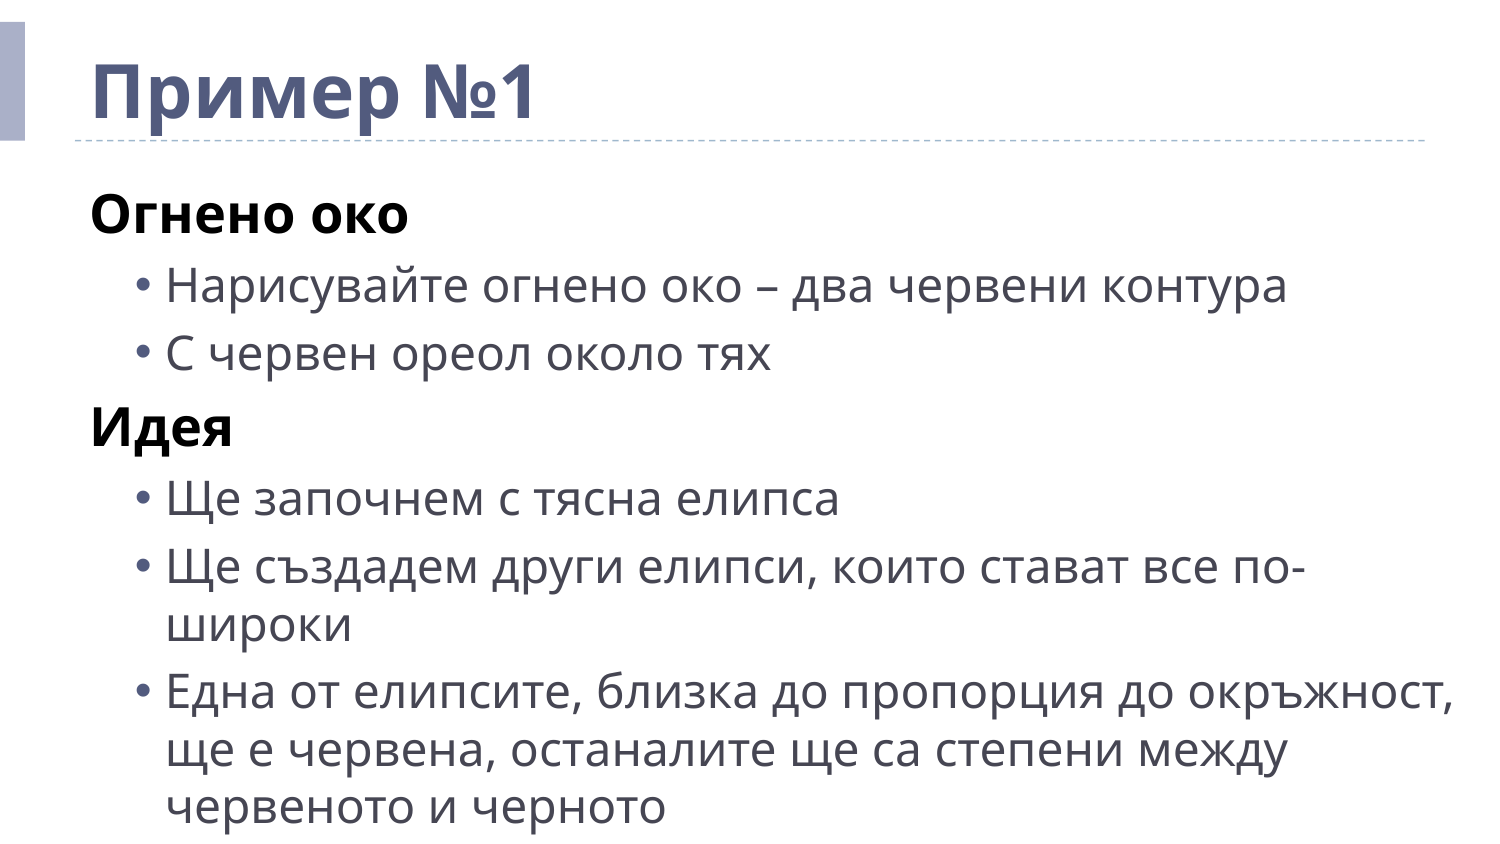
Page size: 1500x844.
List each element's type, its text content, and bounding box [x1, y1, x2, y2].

title Пример №1 [75, 18, 1475, 141]
list Огнено око Нарисувайте огнено око – два червени контура С червен ореол около тях Идея Ще започнем с тясна елипса Ще създадем други елипси, които стават все по-широки Една от елипсите, близка до пропорция до окръжност, ще е червена, останалите ще са степени между червеното и черното [75, 171, 1475, 835]
